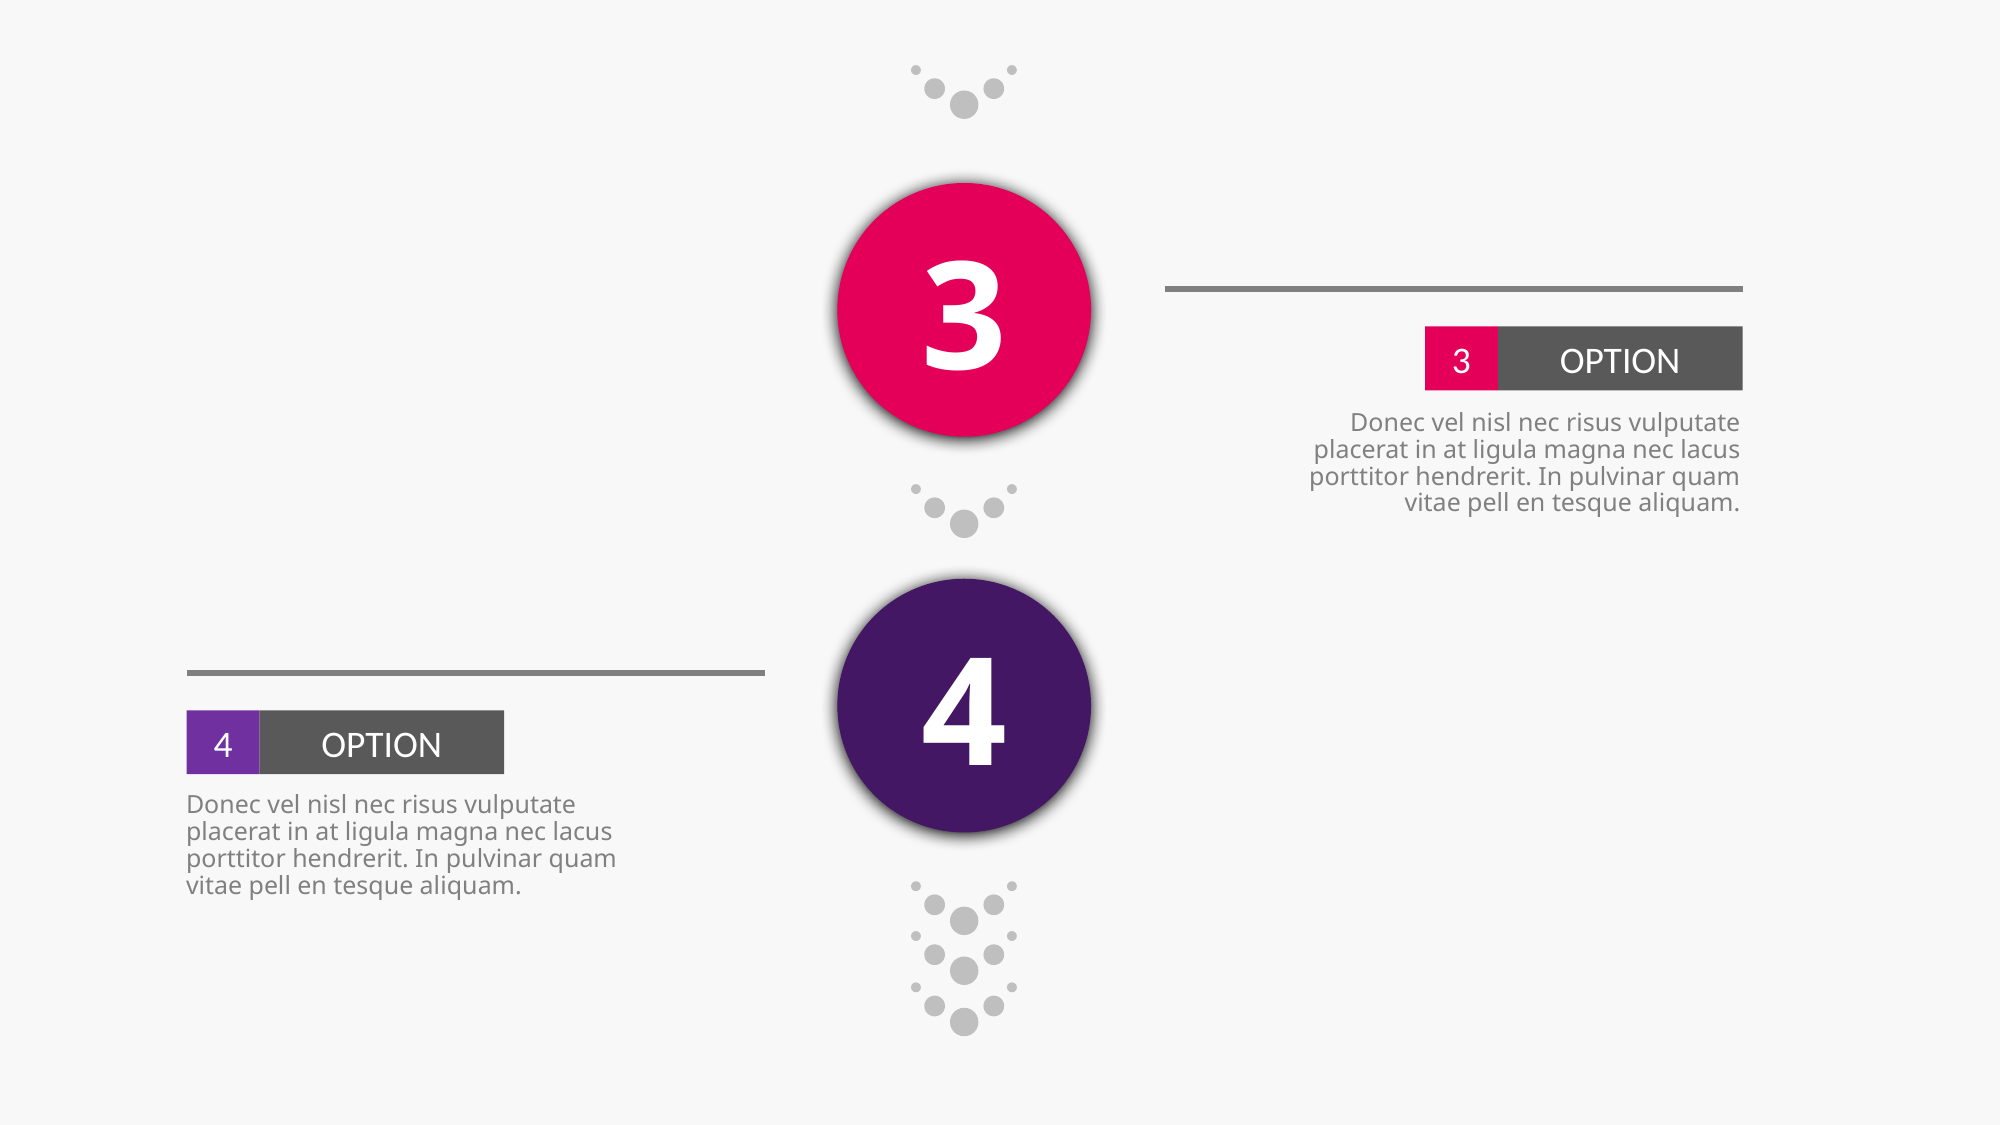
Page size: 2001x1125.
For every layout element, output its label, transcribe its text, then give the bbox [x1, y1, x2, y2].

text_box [1424, 326, 1743, 391]
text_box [911, 881, 1017, 931]
text_box Donec vel nisl nec risus vulputate placerat in at ligula magna nec lacus porttitor hendrerit. In pulvinar quam vitae pell en tesque aliquam. [1285, 402, 1756, 553]
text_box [186, 710, 505, 775]
text_box Donec vel nisl nec risus vulputate placerat in at ligula magna nec lacus porttitor hendrerit. In pulvinar quam vitae pell en tesque aliquam. [171, 784, 642, 936]
text_box 3 [836, 181, 1093, 438]
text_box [911, 931, 1017, 982]
text_box 4 [836, 577, 1093, 834]
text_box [911, 484, 1017, 539]
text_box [911, 982, 1017, 1037]
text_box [911, 65, 1017, 120]
